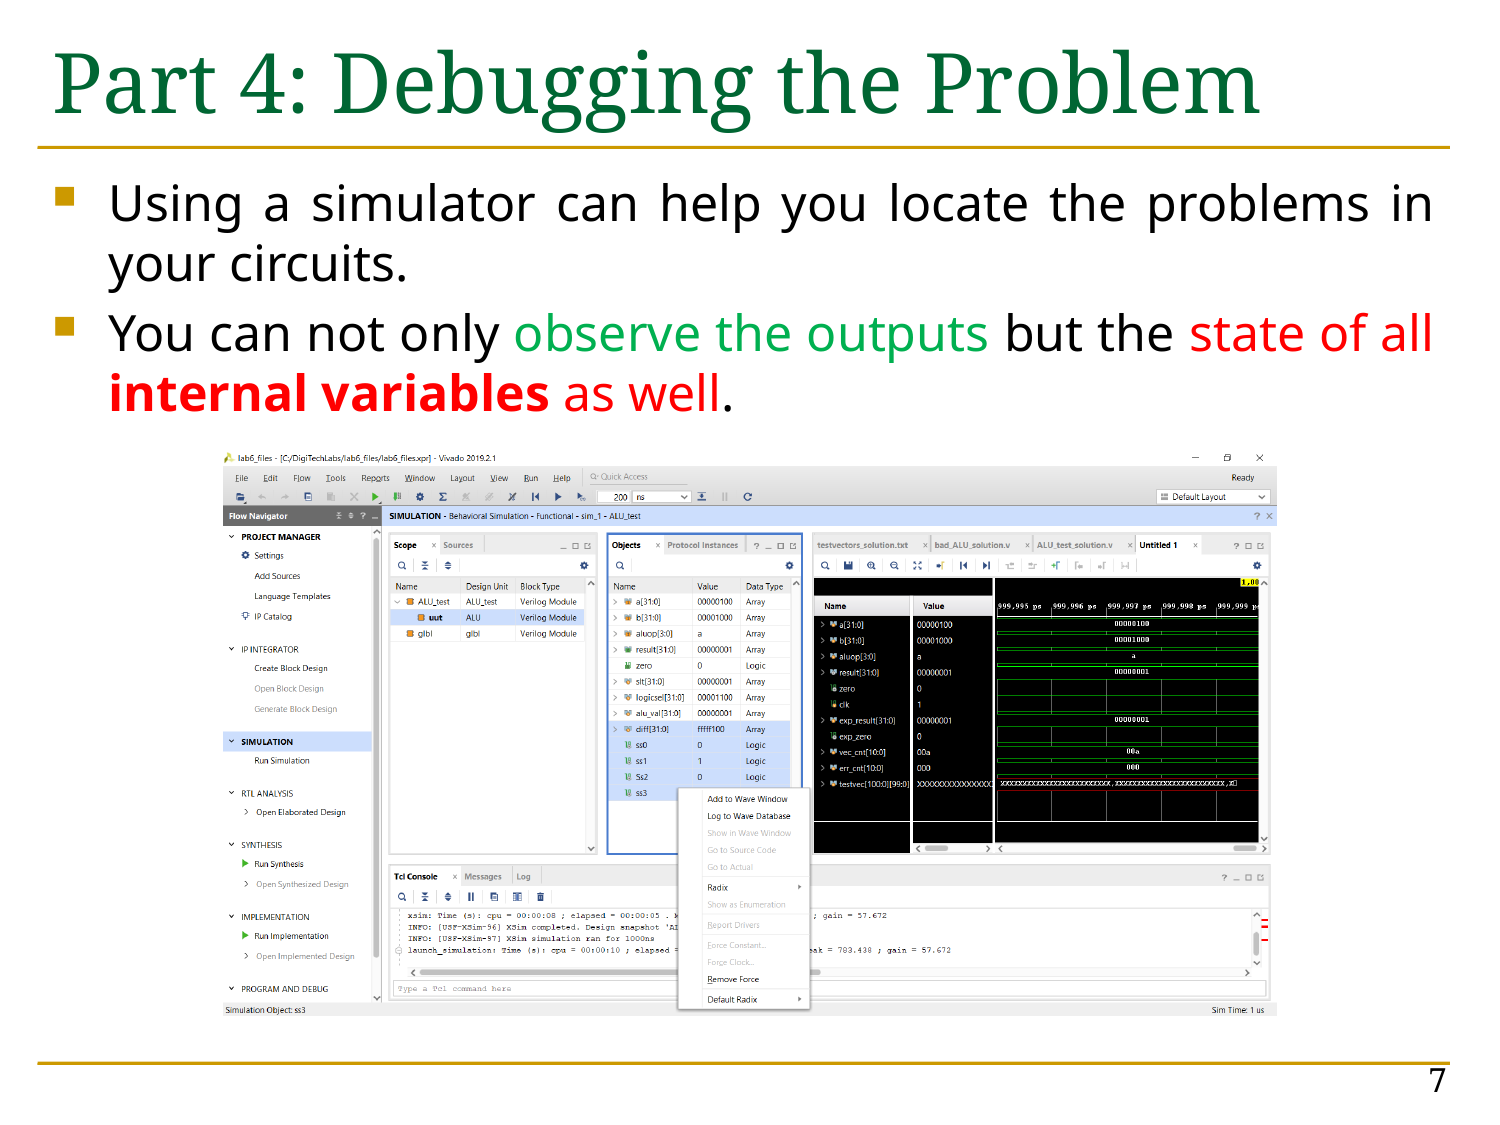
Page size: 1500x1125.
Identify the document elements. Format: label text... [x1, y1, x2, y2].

list Using a simulator can help you locate the problems in your circuits. You can not only observe the outputs but the state of all internal variables as well. [37, 163, 1450, 1016]
title Part 4: Debugging the Problem [37, 22, 1450, 163]
slide_number 7 [1111, 1036, 1462, 1112]
picture [222, 450, 1277, 1016]
